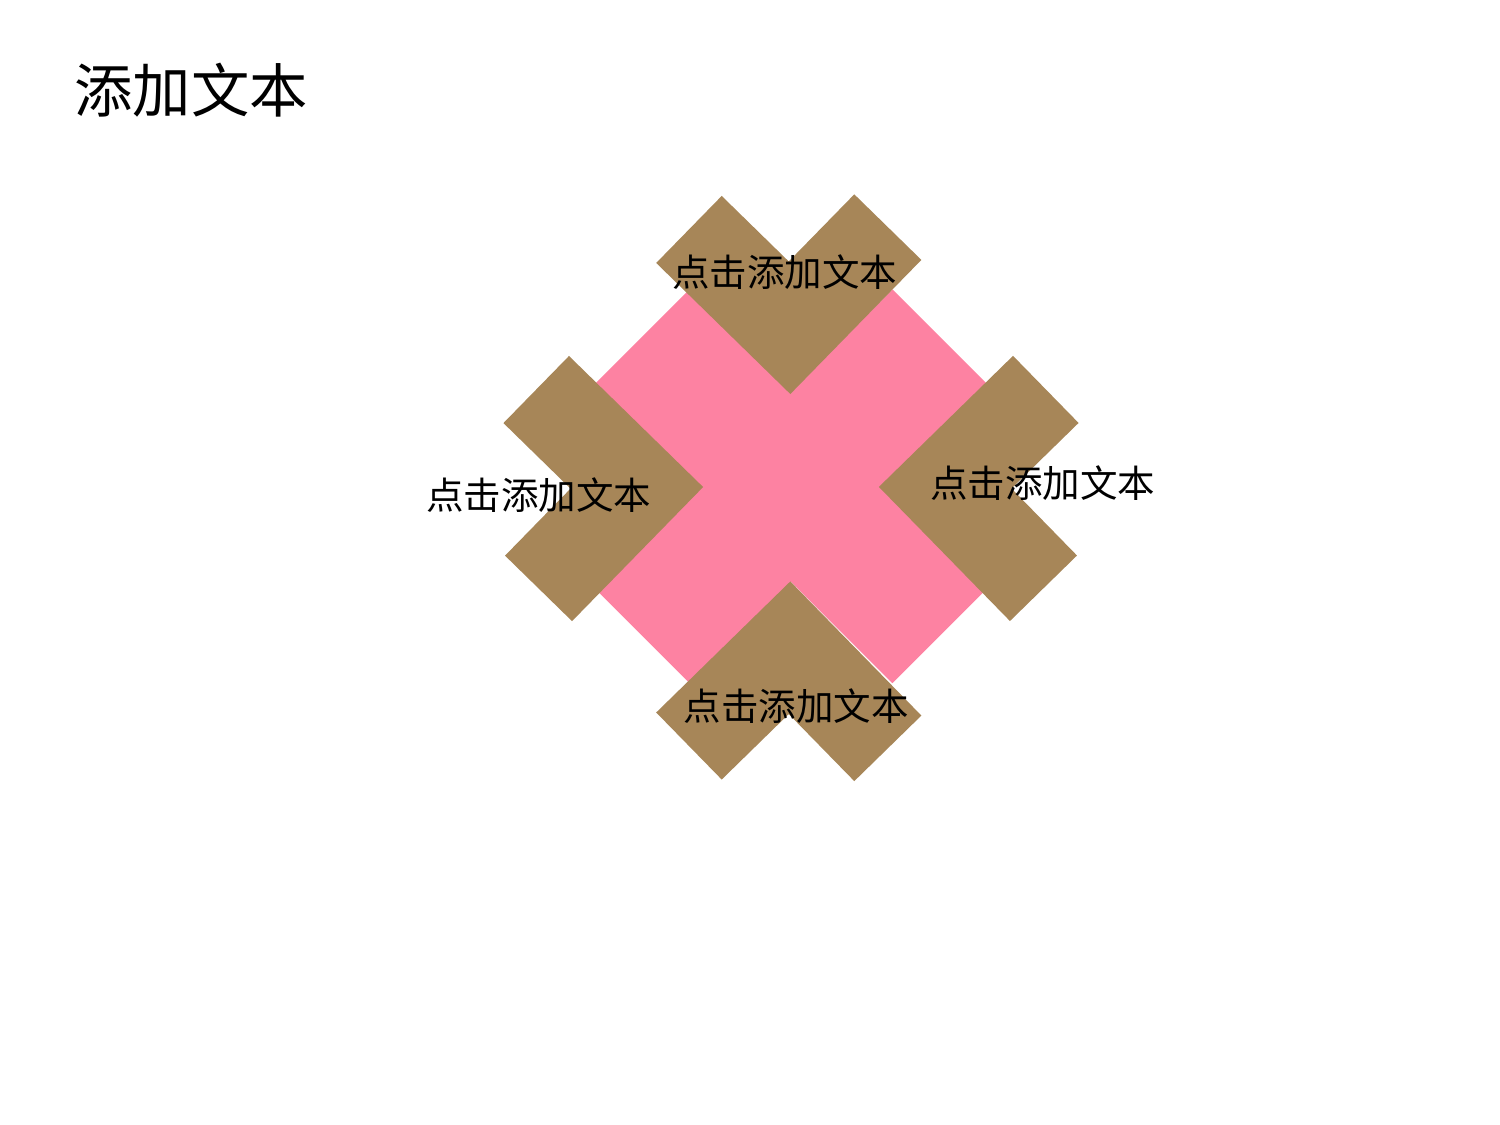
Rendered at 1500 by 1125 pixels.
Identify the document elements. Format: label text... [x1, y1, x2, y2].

text_box 点击添加文本 [411, 464, 667, 524]
text_box [501, 353, 706, 624]
text_box [675, 735, 771, 782]
text_box [691, 579, 885, 675]
text_box [693, 302, 884, 397]
text_box 点击添加文本 [915, 452, 1171, 513]
text_box [805, 192, 906, 241]
text_box [913, 248, 924, 272]
text_box [674, 193, 771, 241]
text_box 添加文本 [60, 46, 323, 132]
text_box 点击添加文本 [669, 675, 924, 735]
text_box [806, 735, 905, 784]
text_box [654, 697, 669, 729]
text_box [596, 302, 986, 675]
text_box 点击添加文本 [657, 241, 913, 302]
text_box [876, 353, 1081, 624]
